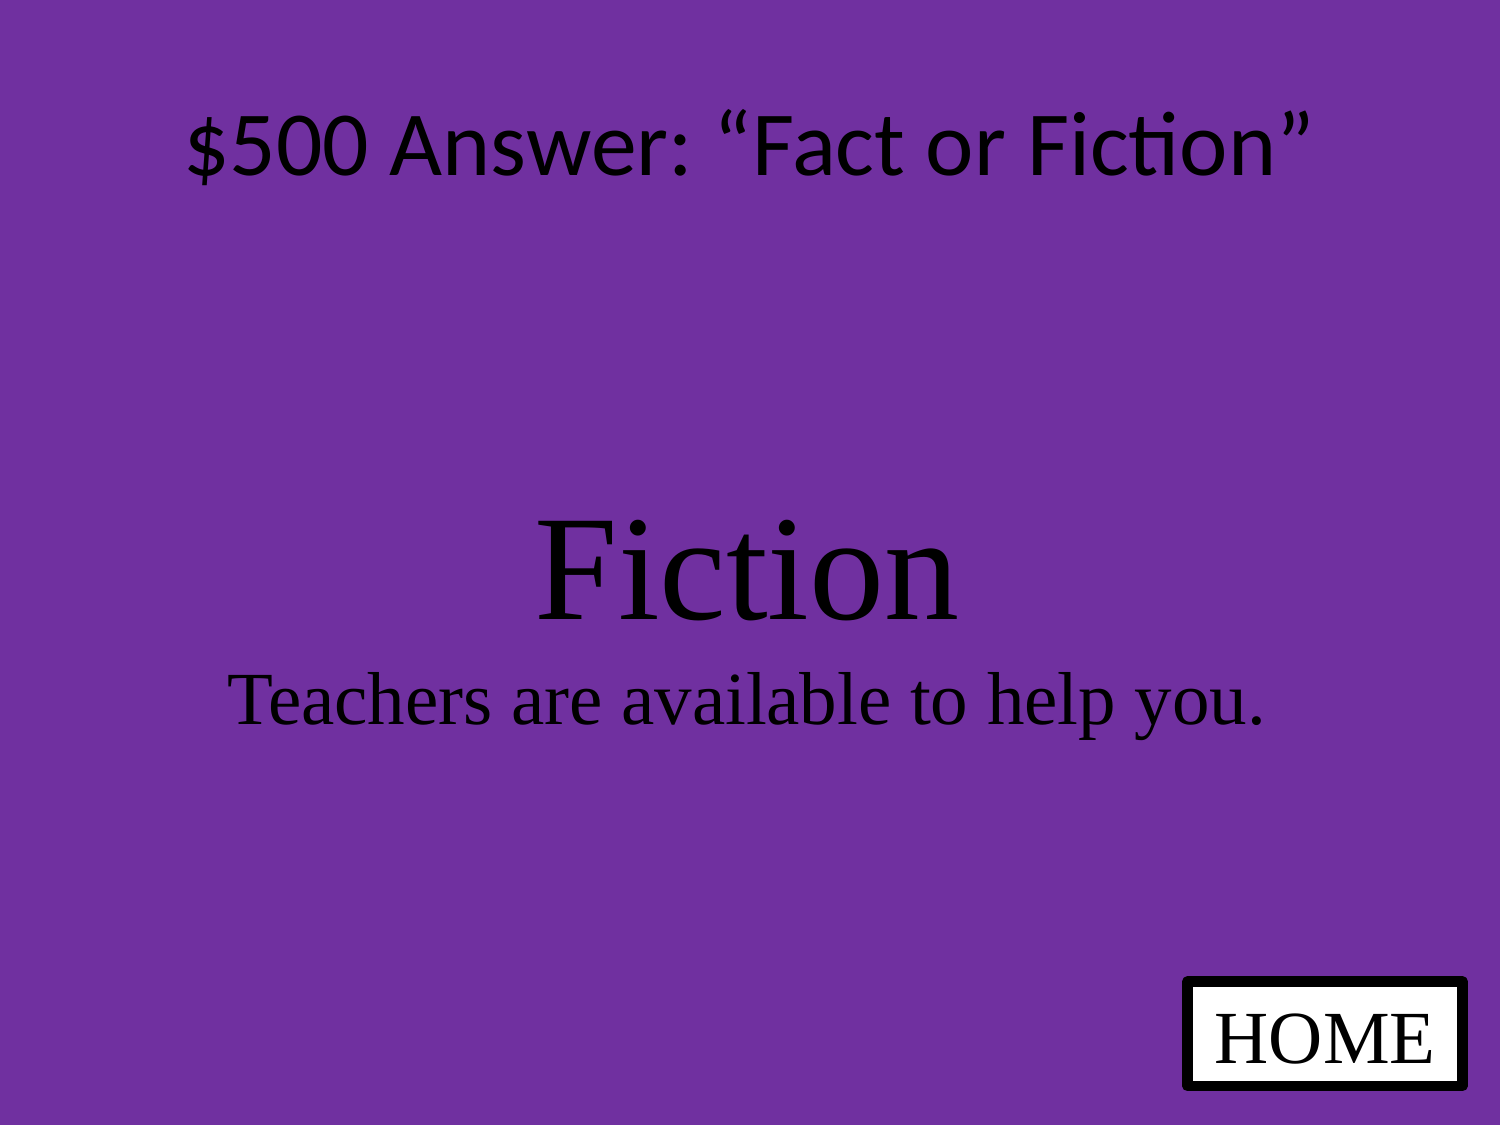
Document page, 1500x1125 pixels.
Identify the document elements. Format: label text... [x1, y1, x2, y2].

title $500 Answer: “Fact or Fiction” [75, 45, 1425, 233]
text_box Fiction Teachers are available to help you. [32, 462, 1463, 747]
text_box HOME [1187, 981, 1463, 1087]
